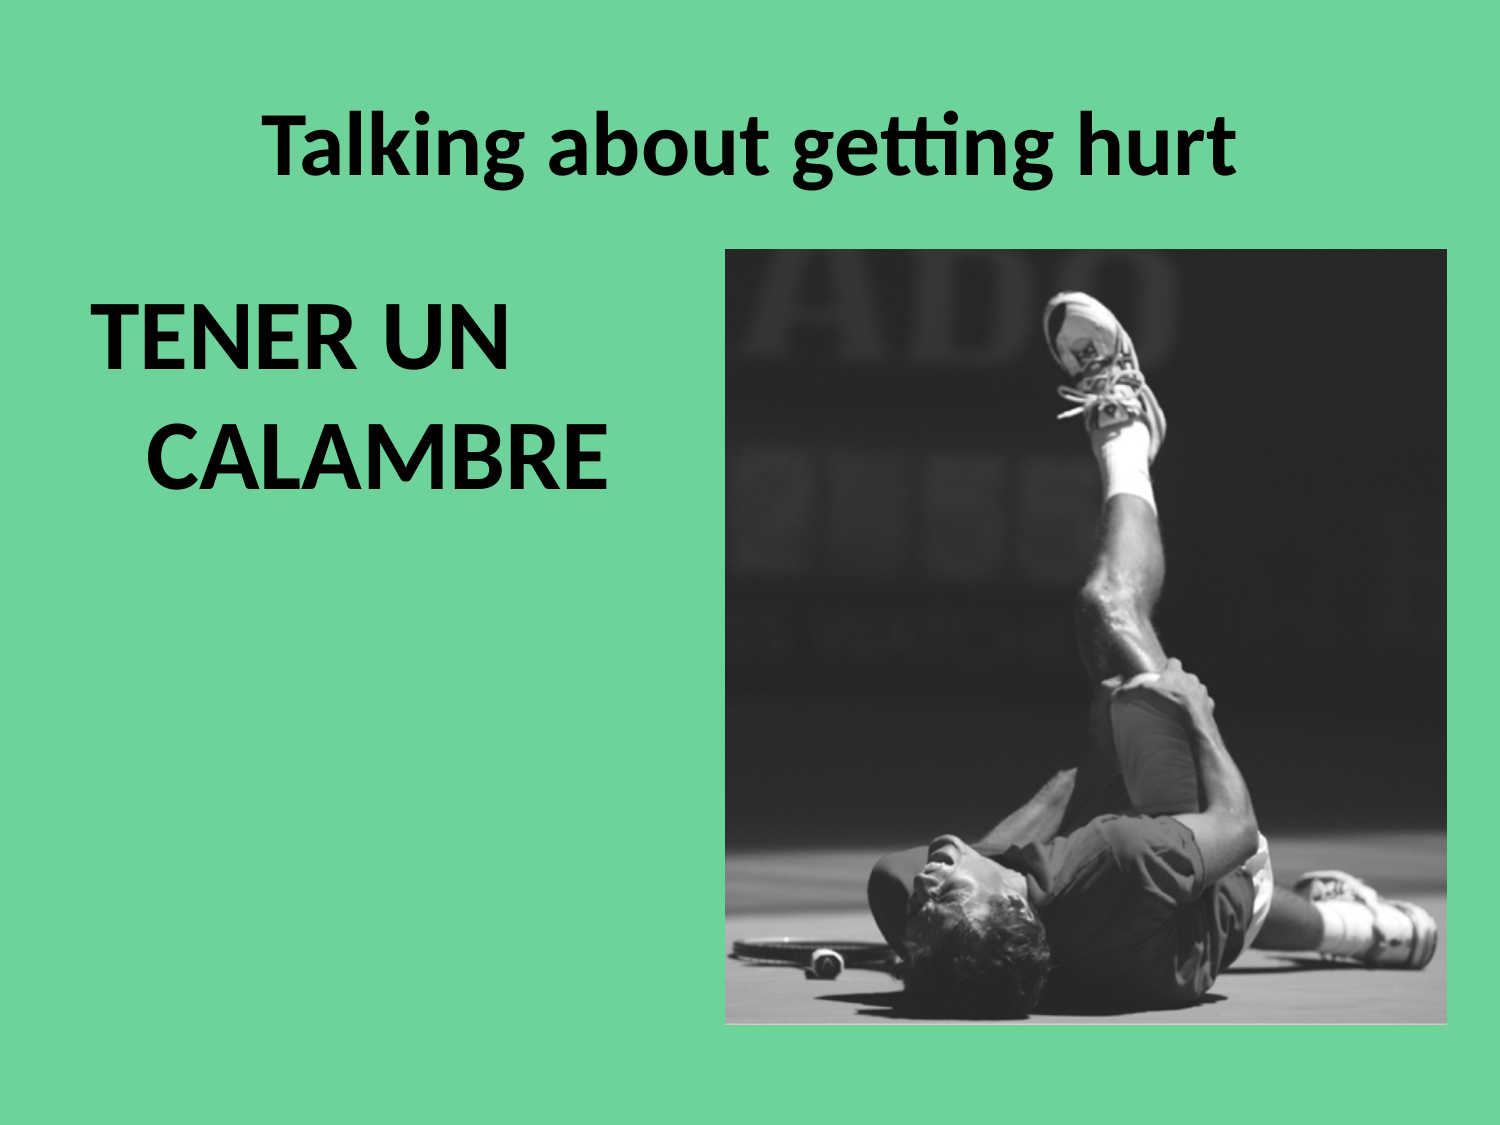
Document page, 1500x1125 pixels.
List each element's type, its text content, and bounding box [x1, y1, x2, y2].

title Talking about getting hurt [75, 45, 1425, 233]
list TENER UN CALAMBRE [75, 262, 719, 1005]
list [724, 249, 1447, 1026]
